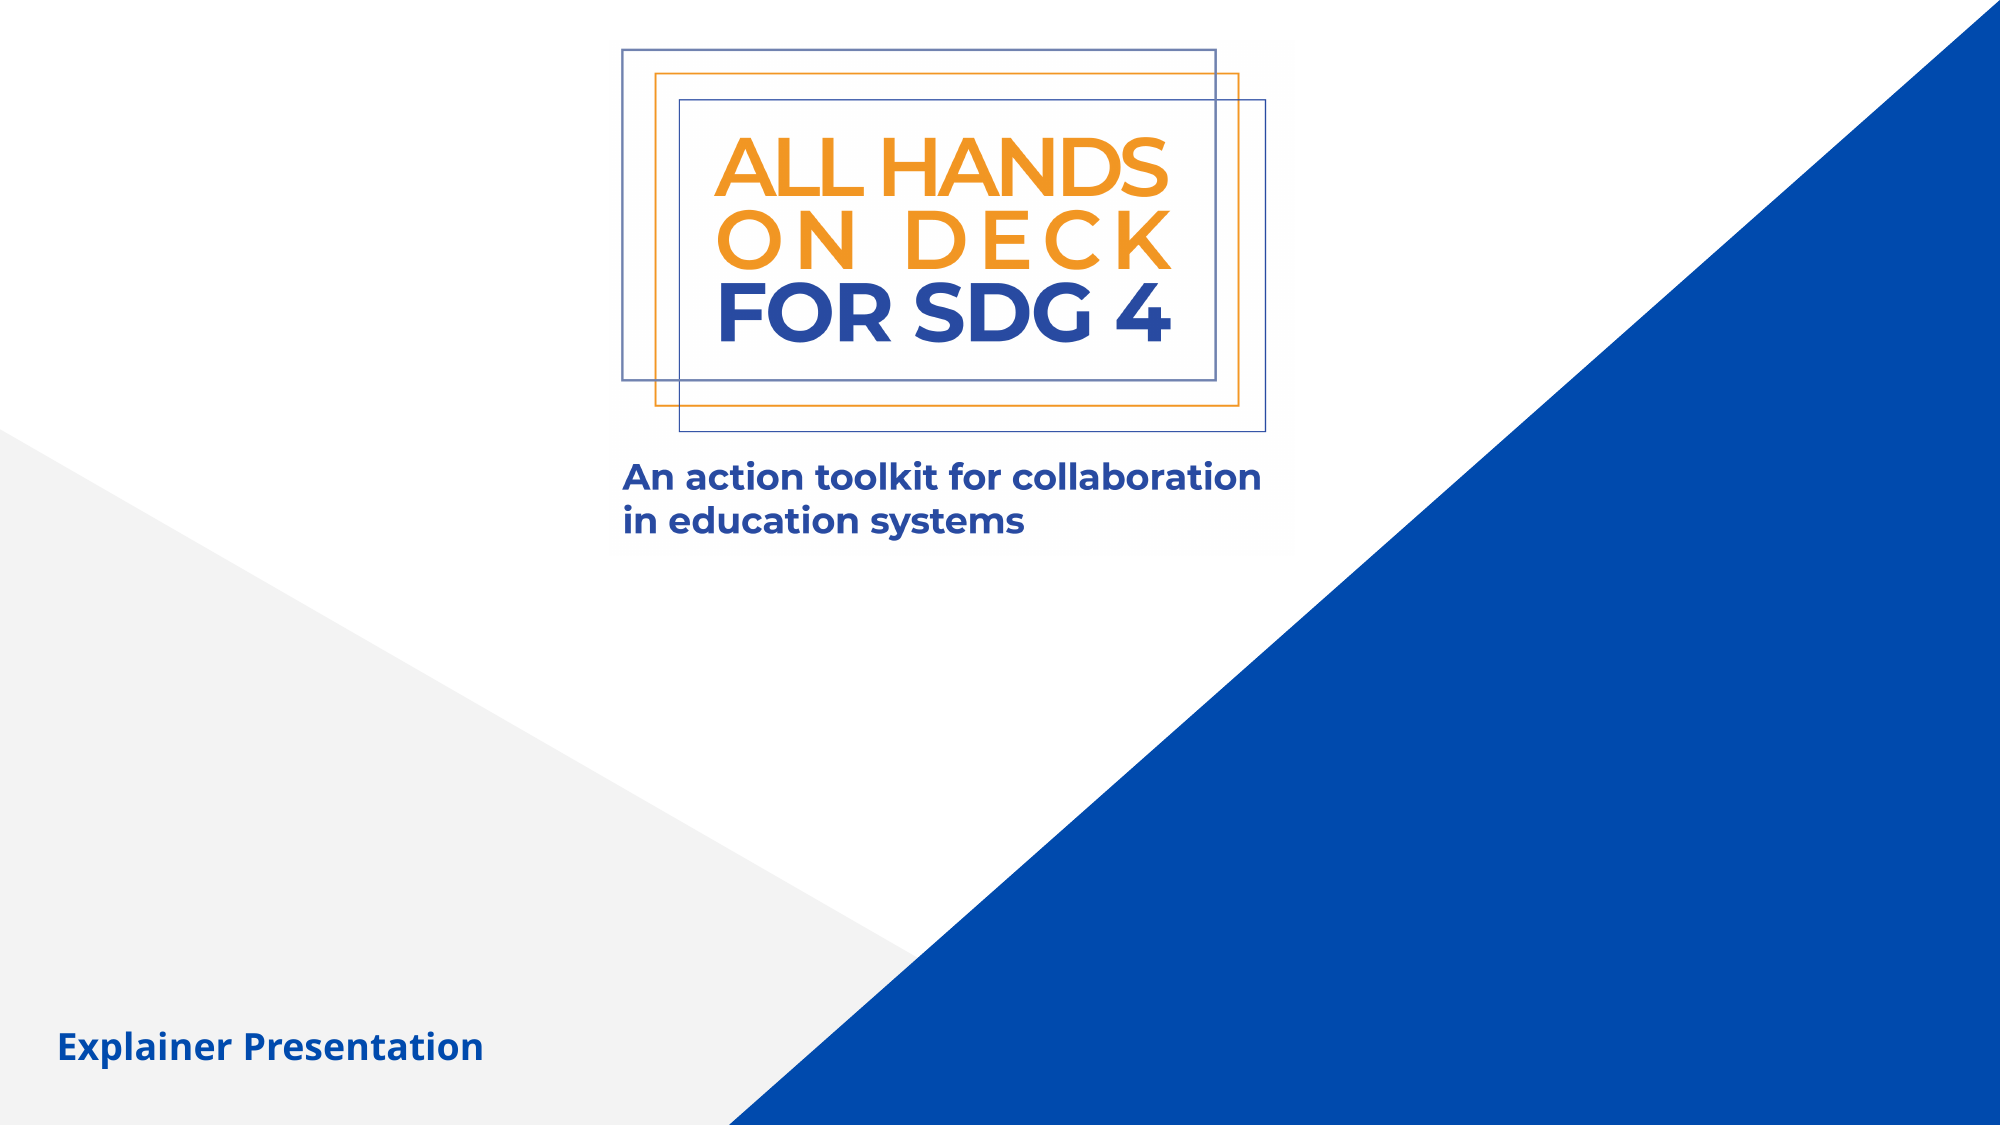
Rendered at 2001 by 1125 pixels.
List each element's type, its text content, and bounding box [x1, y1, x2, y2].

subtitle Explainer Presentation [41, 1020, 1234, 1125]
picture [609, 40, 1295, 557]
